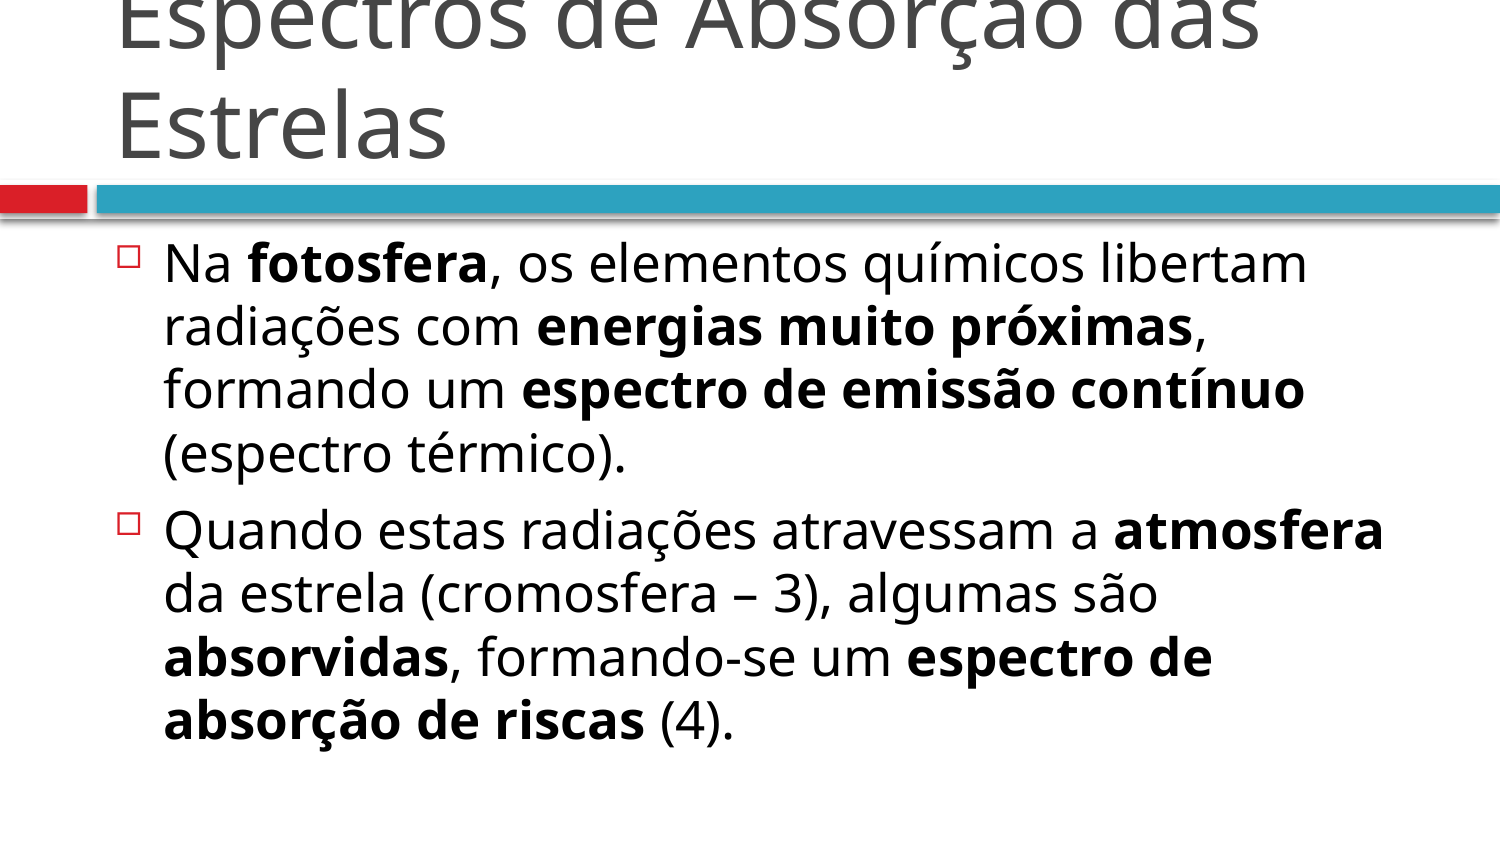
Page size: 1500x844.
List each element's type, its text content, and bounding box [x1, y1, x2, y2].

list Na fotosfera, os elementos químicos libertam radiações com energias muito próximas, formando um espectro de emissão contínuo (espectro térmico). Quando estas radiações atravessam a atmosfera da estrela (cromosfera – 3), algumas são absorvidas, formando-se um espectro de absorção de riscas (4). [99, 221, 1447, 759]
title Espectros de Absorção das Estrelas [99, 19, 1438, 185]
